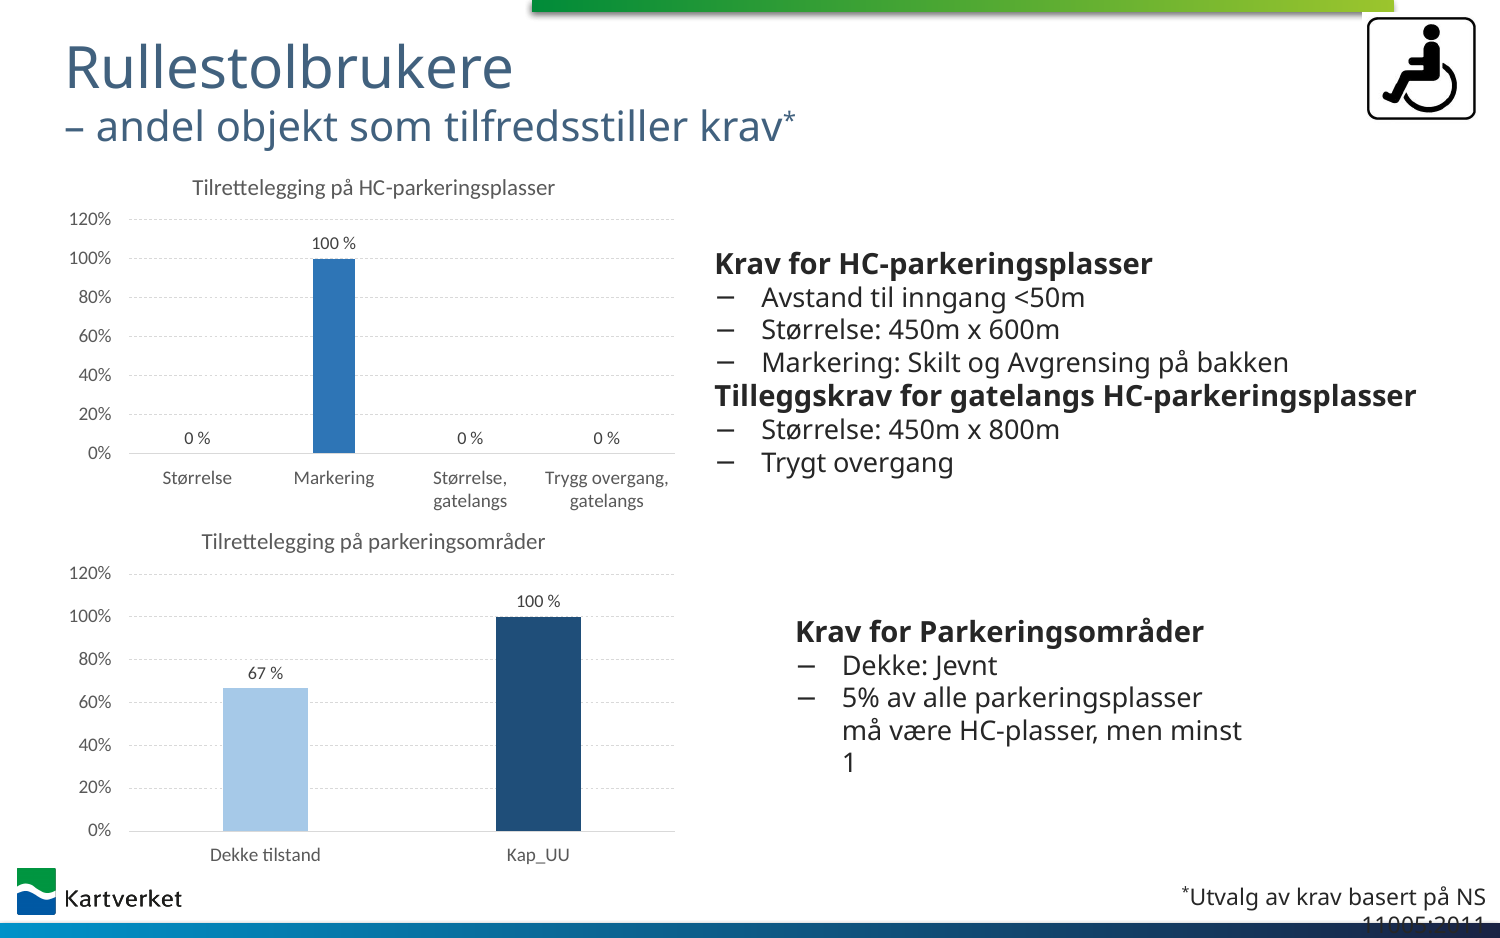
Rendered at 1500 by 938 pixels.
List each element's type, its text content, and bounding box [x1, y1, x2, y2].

text_box *Utvalg av krav basert på NS 11005:2011 [1068, 873, 1500, 938]
text_box Rullestolbrukere – andel objekt som tilfredsstiller krav* [49, 25, 1431, 158]
picture [62, 166, 686, 519]
text_box Krav for HC-parkeringsplasser Avstand til inngang <50m Størrelse: 450m x 600m Markering: Skilt og Avgrensing på bakken Tilleggskrav for gatelangs HC-parkeringsplasser Størrelse: 450m x 800m Trygt overgang [699, 237, 1433, 485]
picture [1362, 12, 1481, 126]
picture [62, 520, 686, 874]
text_box Krav for Parkeringsområder Dekke: Jevnt 5% av alle parkeringsplasser må være HC-plasser, men minst 1 [780, 605, 1261, 786]
